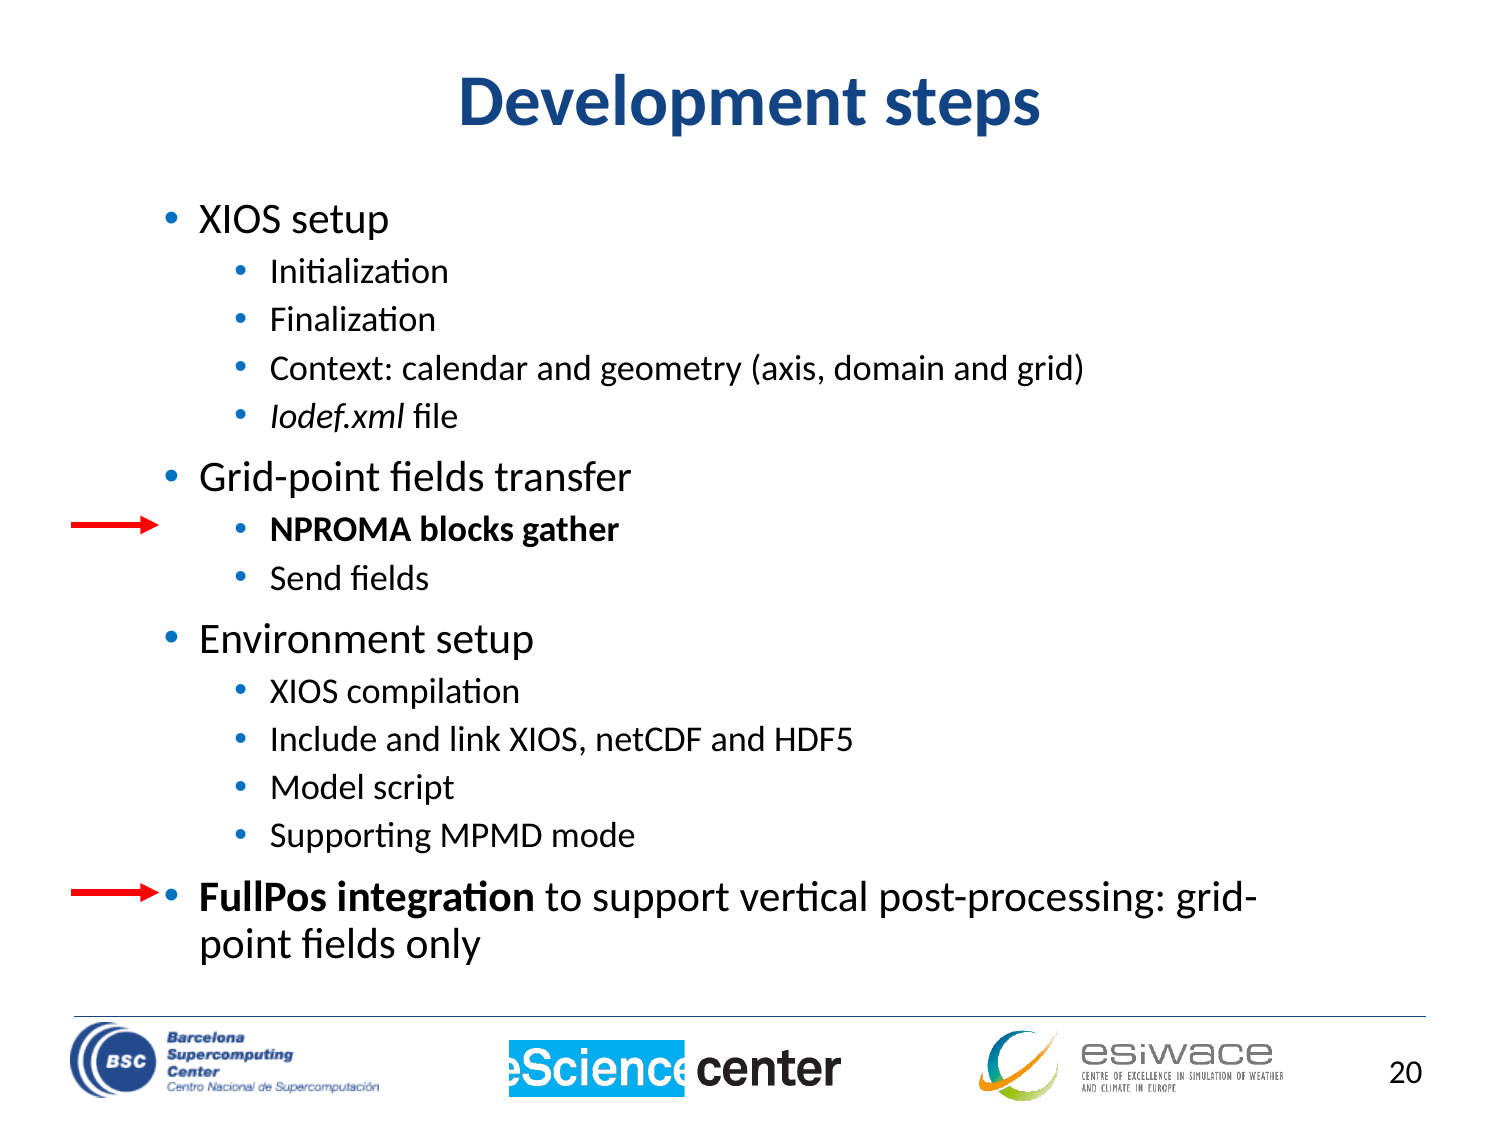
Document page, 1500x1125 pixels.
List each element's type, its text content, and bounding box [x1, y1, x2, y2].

title Development steps [192, 45, 1308, 159]
list XIOS setup Initialization Finalization Context: calendar and geometry (axis, domain and grid) Iodef.xml file Grid-point fields transfer NPROMA blocks gather Send fields Environment setup XIOS compilation Include and link XIOS, netCDF and HDF5 Model script Supporting MPMD mode FullPos integration to support vertical post-processing: grid-point fields only [140, 166, 1360, 1006]
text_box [73, 1016, 1438, 1103]
